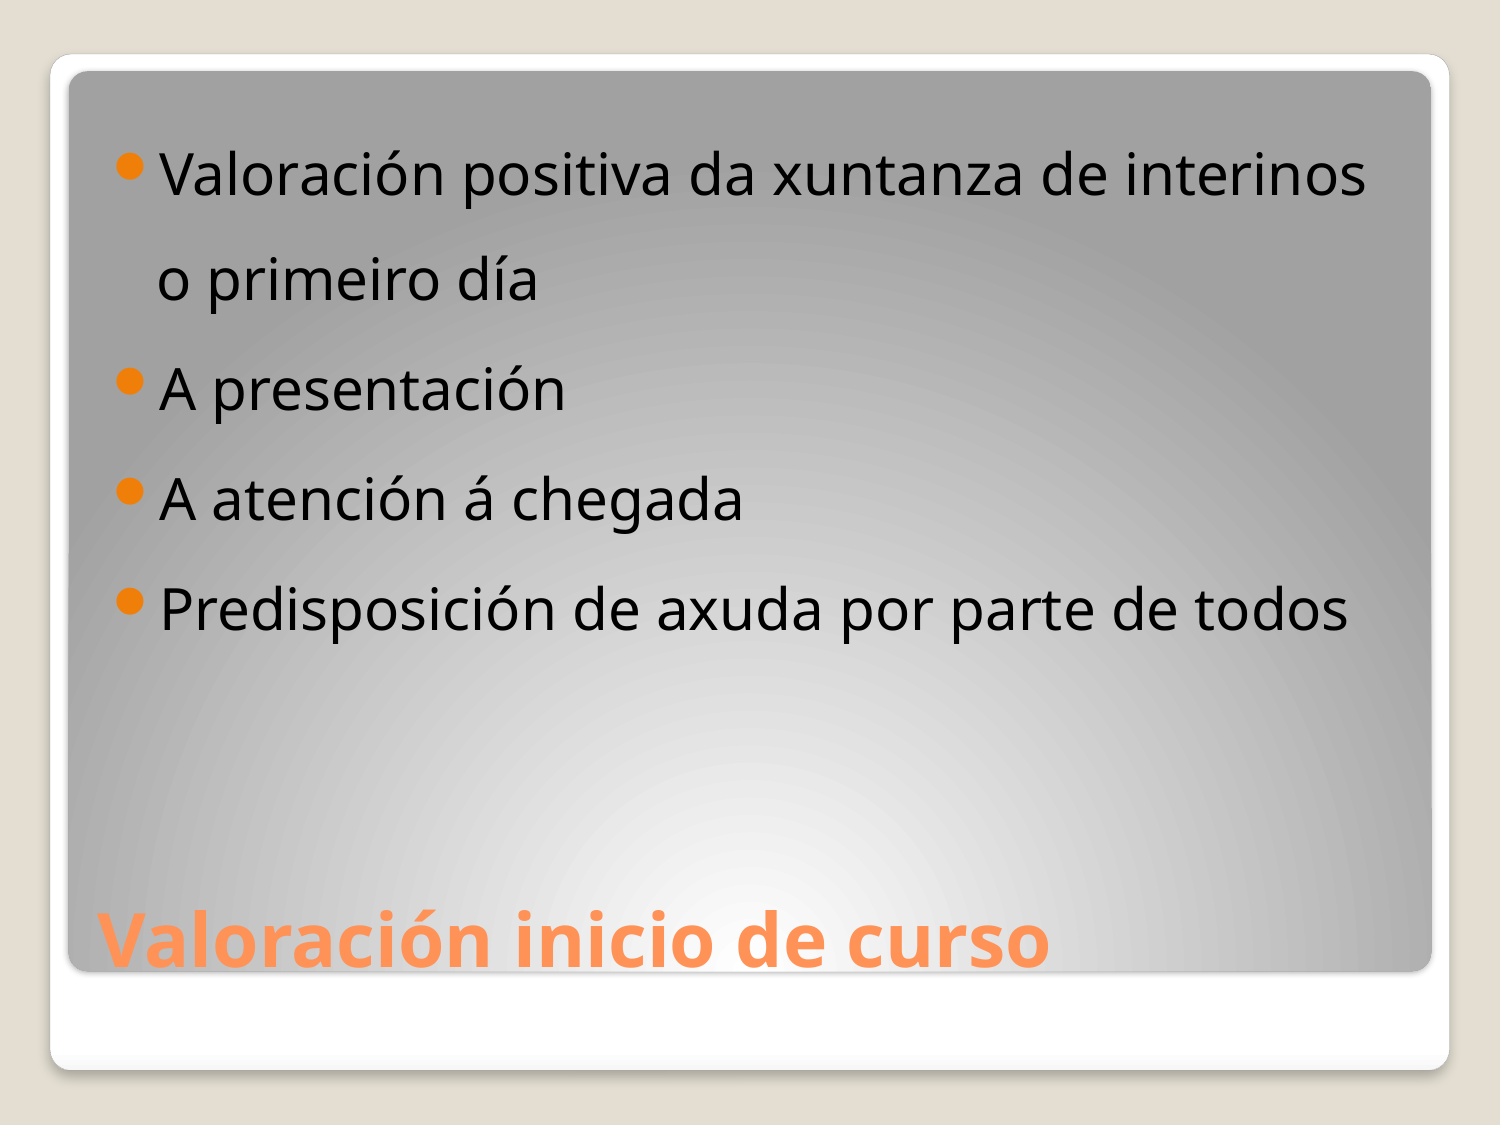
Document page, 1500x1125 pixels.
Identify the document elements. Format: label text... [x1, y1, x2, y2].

title Valoración inicio de curso [82, 817, 1425, 990]
list Valoración positiva da xuntanza de interinos o primeiro día A presentación A atención á chegada Predisposición de axuda por parte de todos [82, 86, 1425, 774]
